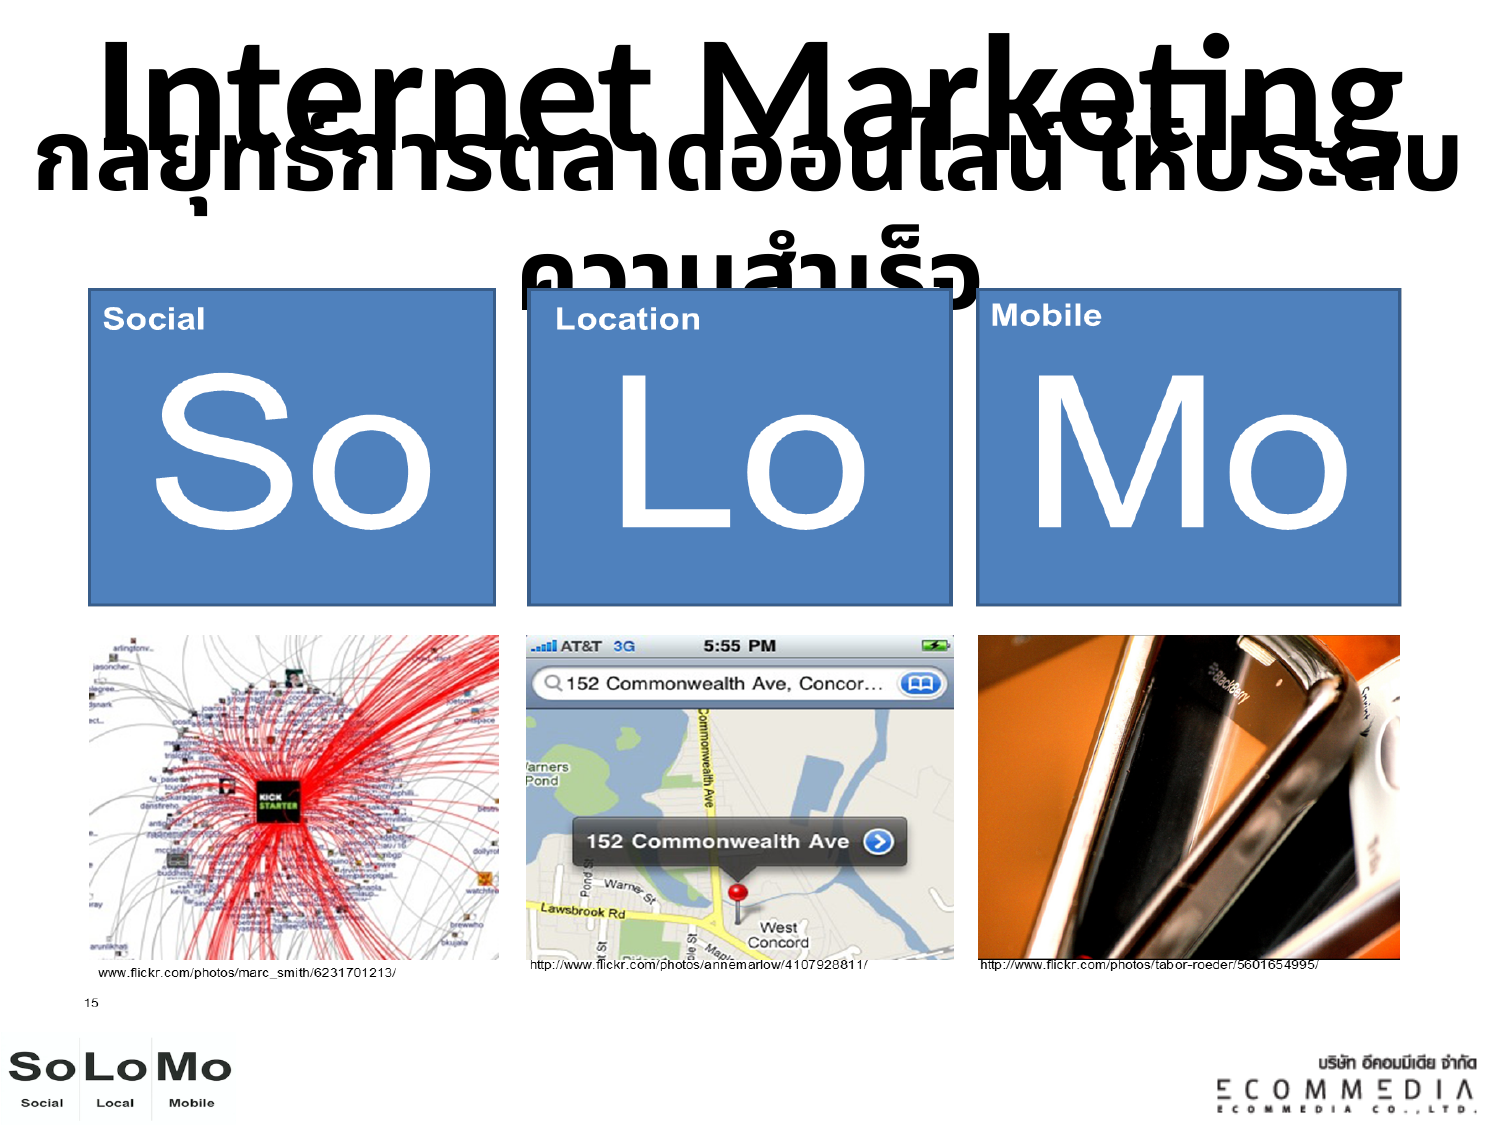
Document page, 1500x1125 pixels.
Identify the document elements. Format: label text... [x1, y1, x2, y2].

picture [0, 257, 1500, 1125]
text_box Internet Marketing [0, 0, 1500, 192]
text_box กลยุทธ์การตลาดออนไลน์ ให้ประสบความสำเร็จ [0, 192, 1500, 257]
